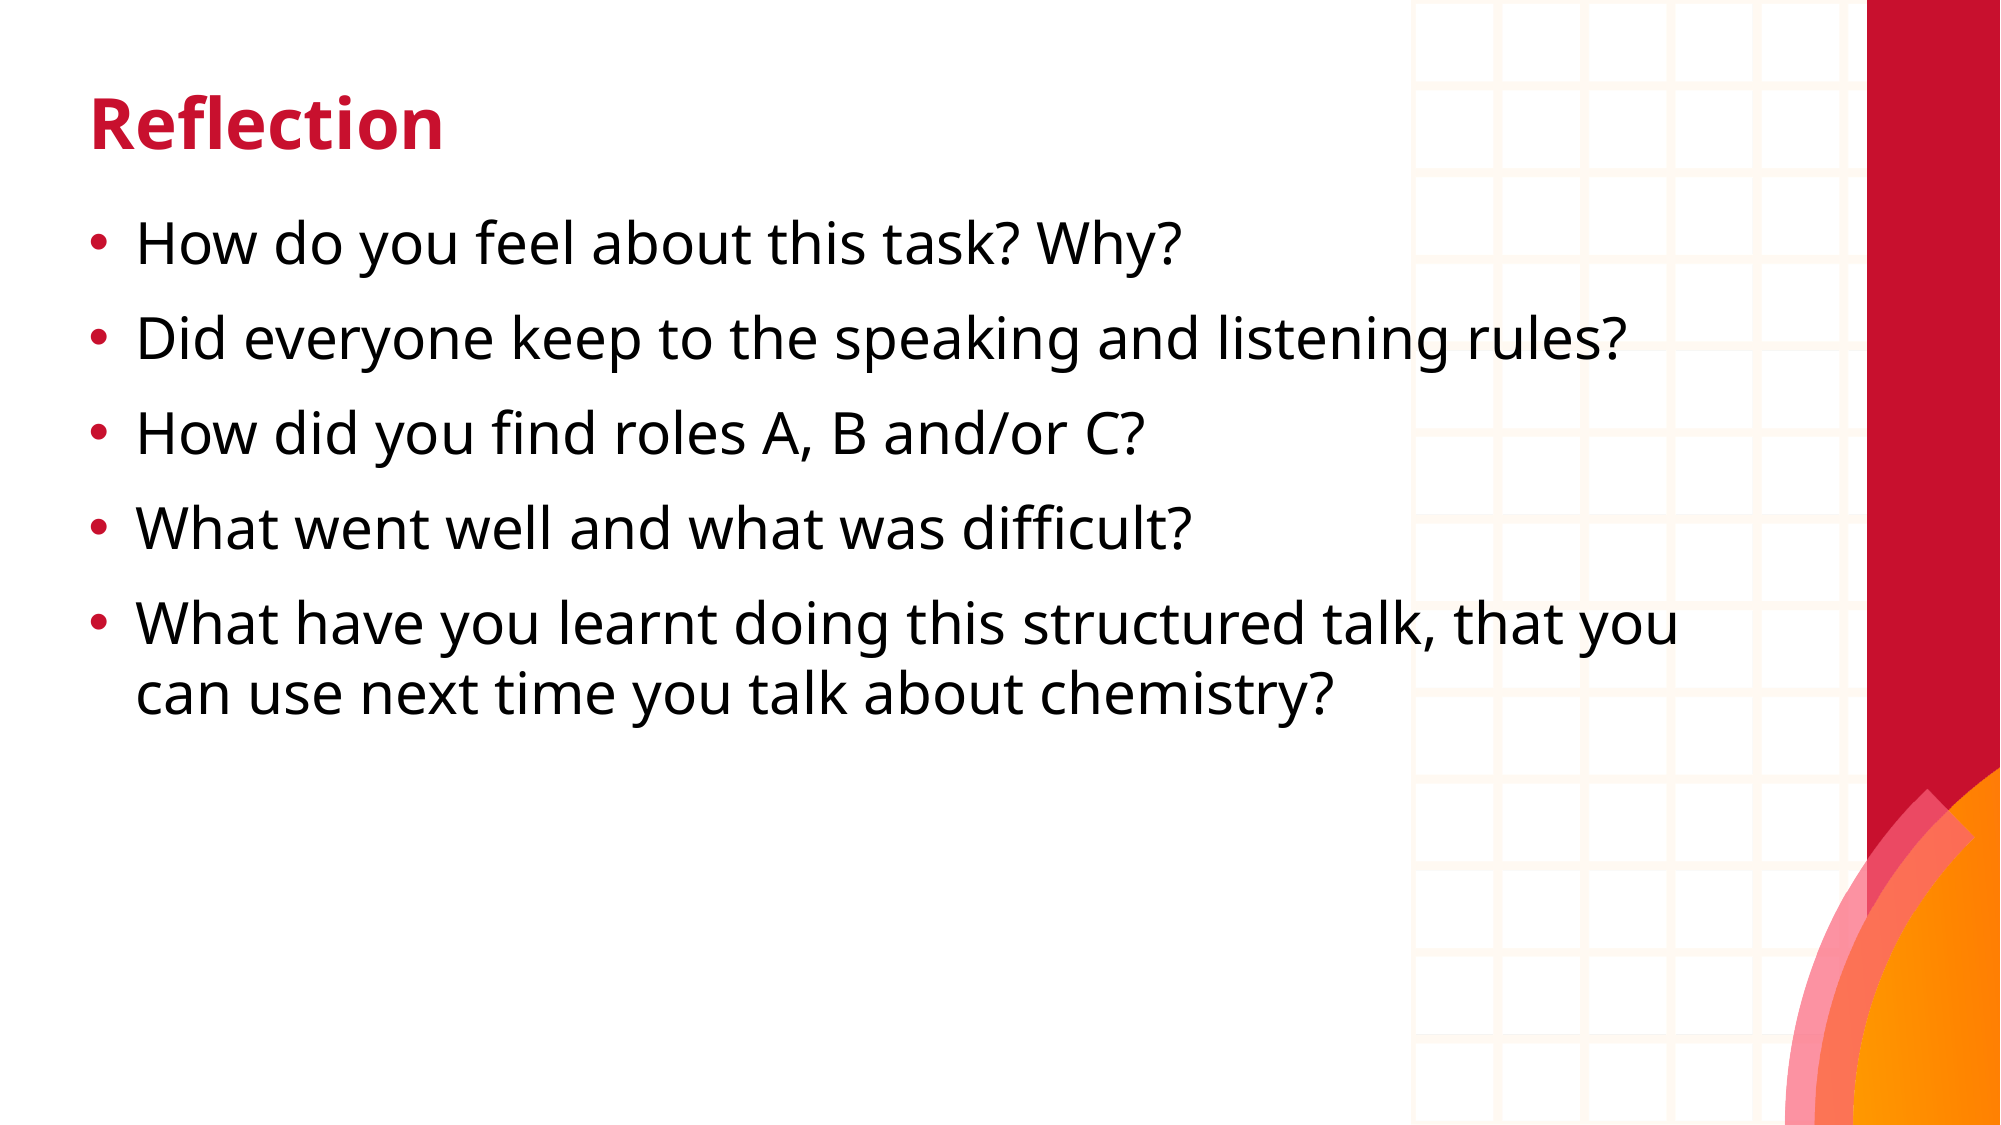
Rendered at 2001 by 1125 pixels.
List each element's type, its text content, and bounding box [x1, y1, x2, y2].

picture [1411, 0, 2000, 1125]
list How do you feel about this task? Why? Did everyone keep to the speaking and listening rules? How did you find roles A, B and/or C? What went well and what was difficult? What have you learnt doing this structured talk, that you can use next time you talk about chemistry? [88, 206, 1743, 1034]
title Reflection [88, 88, 1743, 161]
